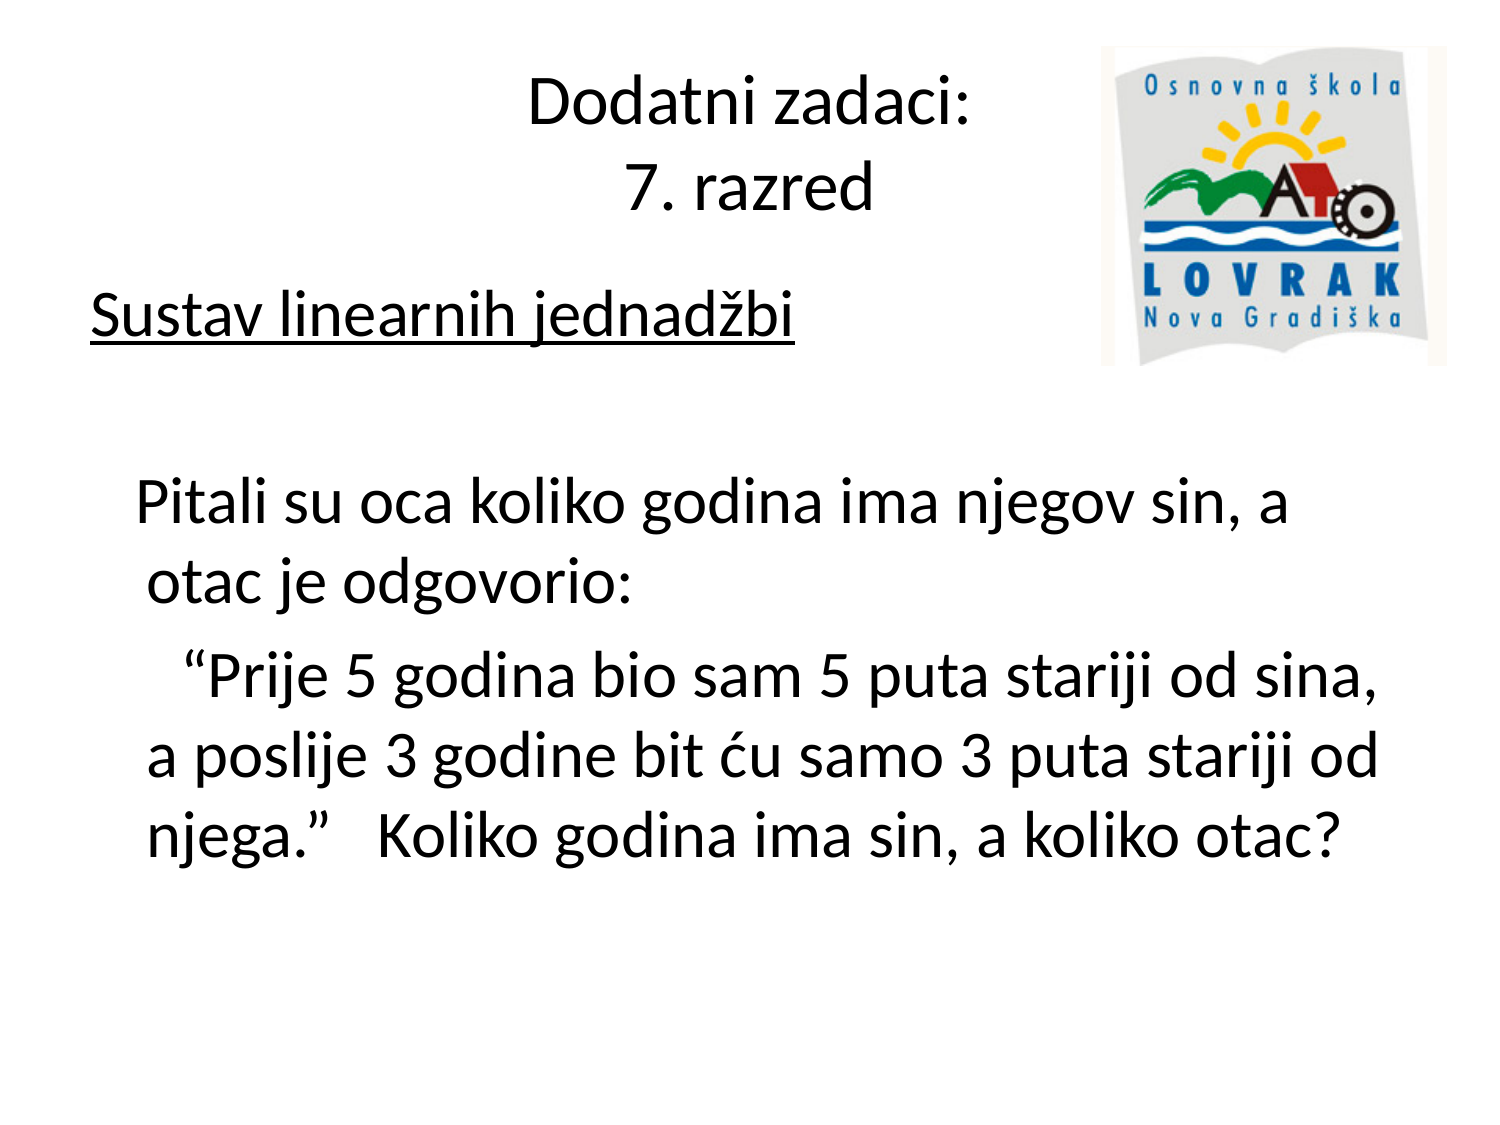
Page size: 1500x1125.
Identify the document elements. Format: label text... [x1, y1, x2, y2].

title Dodatni zadaci: 7. razred [75, 45, 1102, 233]
picture [1101, 46, 1448, 366]
list Sustav linearnih jednadžbi Pitali su oca koliko godina ima njegov sin, a otac je odgovorio: “Prije 5 godina bio sam 5 puta stariji od sina, a poslije 3 godine bit ću samo 3 puta stariji od njega.” Koliko godina ima sin, a koliko otac? [75, 262, 1425, 1005]
